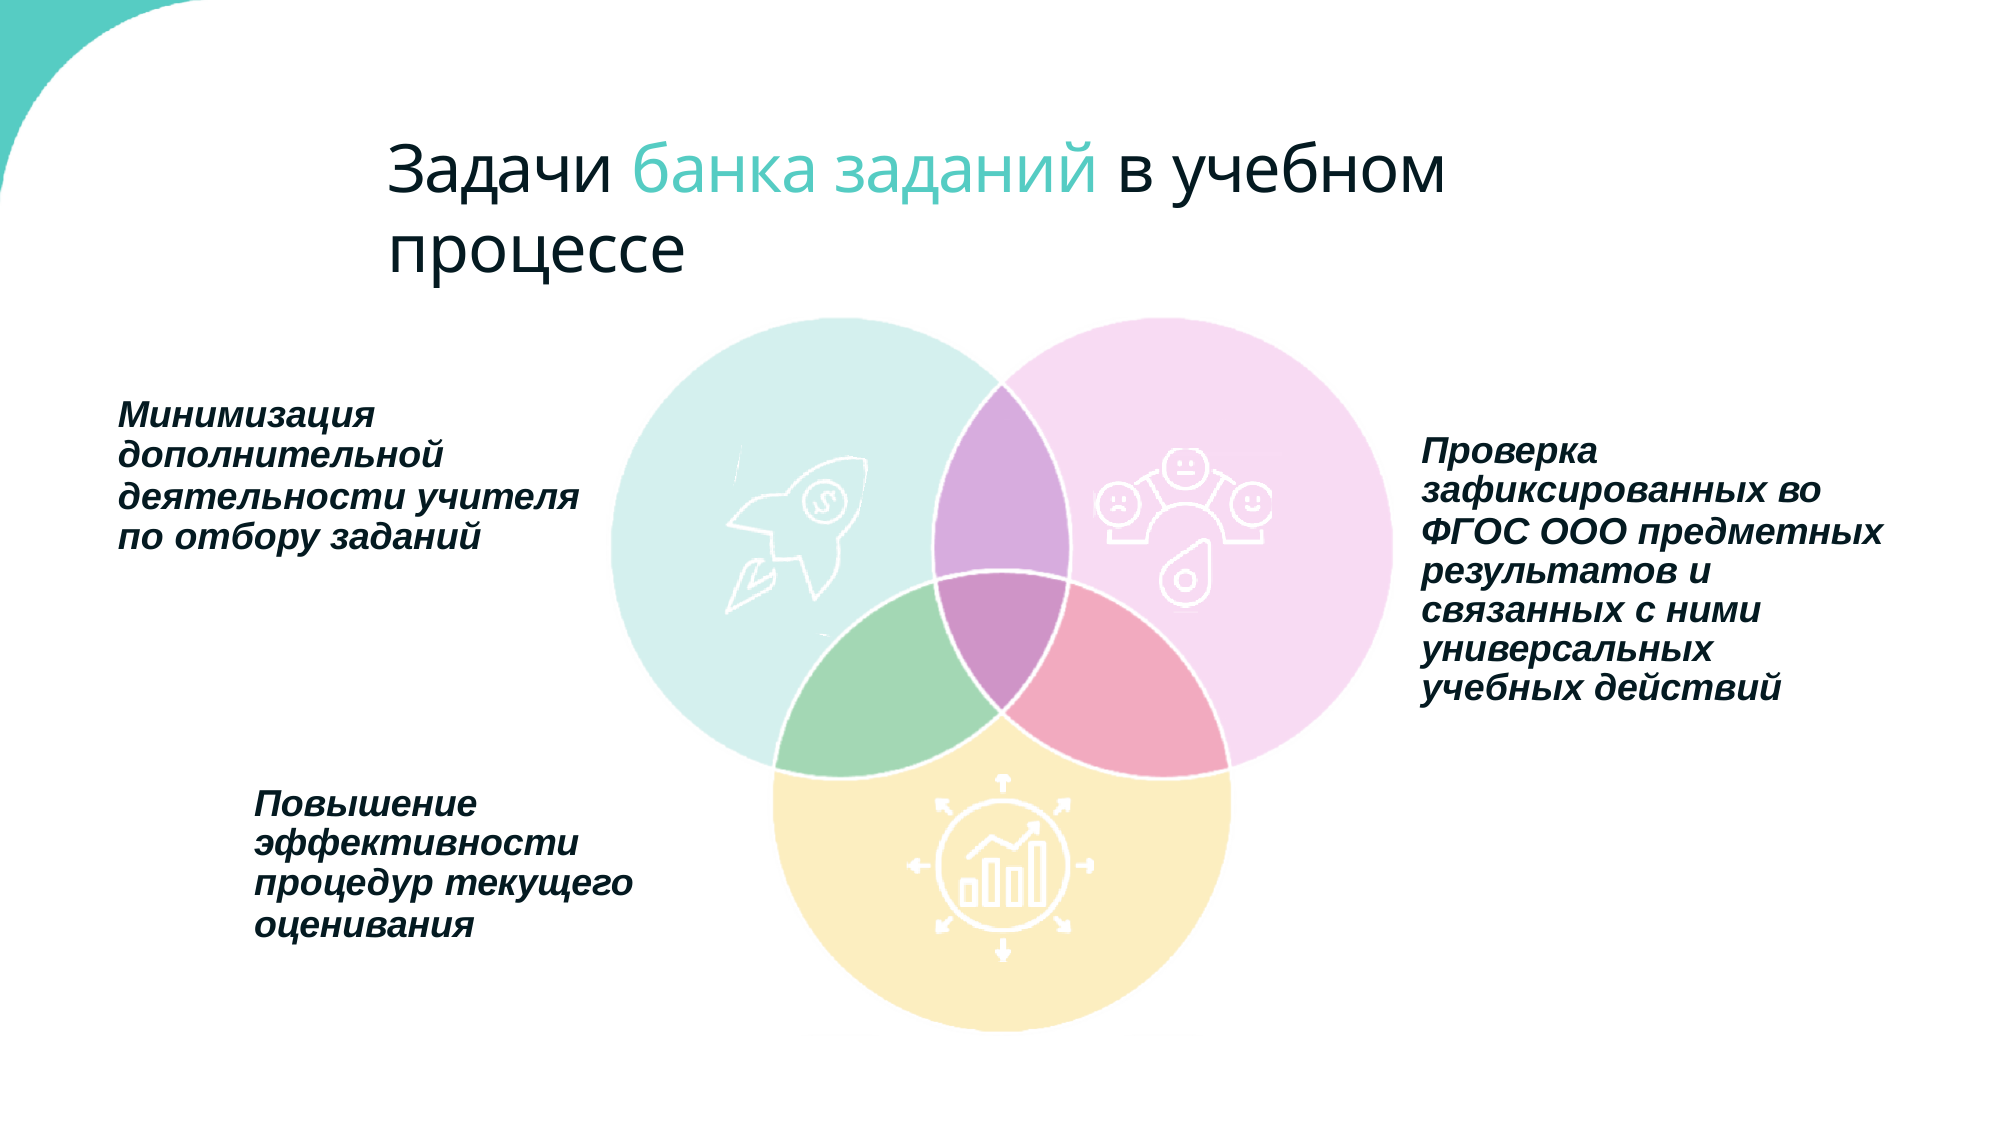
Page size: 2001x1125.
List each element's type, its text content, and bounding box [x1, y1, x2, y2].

picture [0, 0, 208, 207]
text_box Повышение эффективности процедур текущего оценивания [252, 779, 601, 945]
text_box Минимизация дополнительной деятельности учителя по отбору заданий [115, 390, 585, 557]
picture [606, 317, 1394, 1036]
text_box Проверка зафиксированных во ФГОС ООО предметных результатов и связанных с ними универсальных учебных действий [1419, 426, 1888, 709]
title Задачи банка заданий в учебном процессе [385, 124, 1564, 315]
